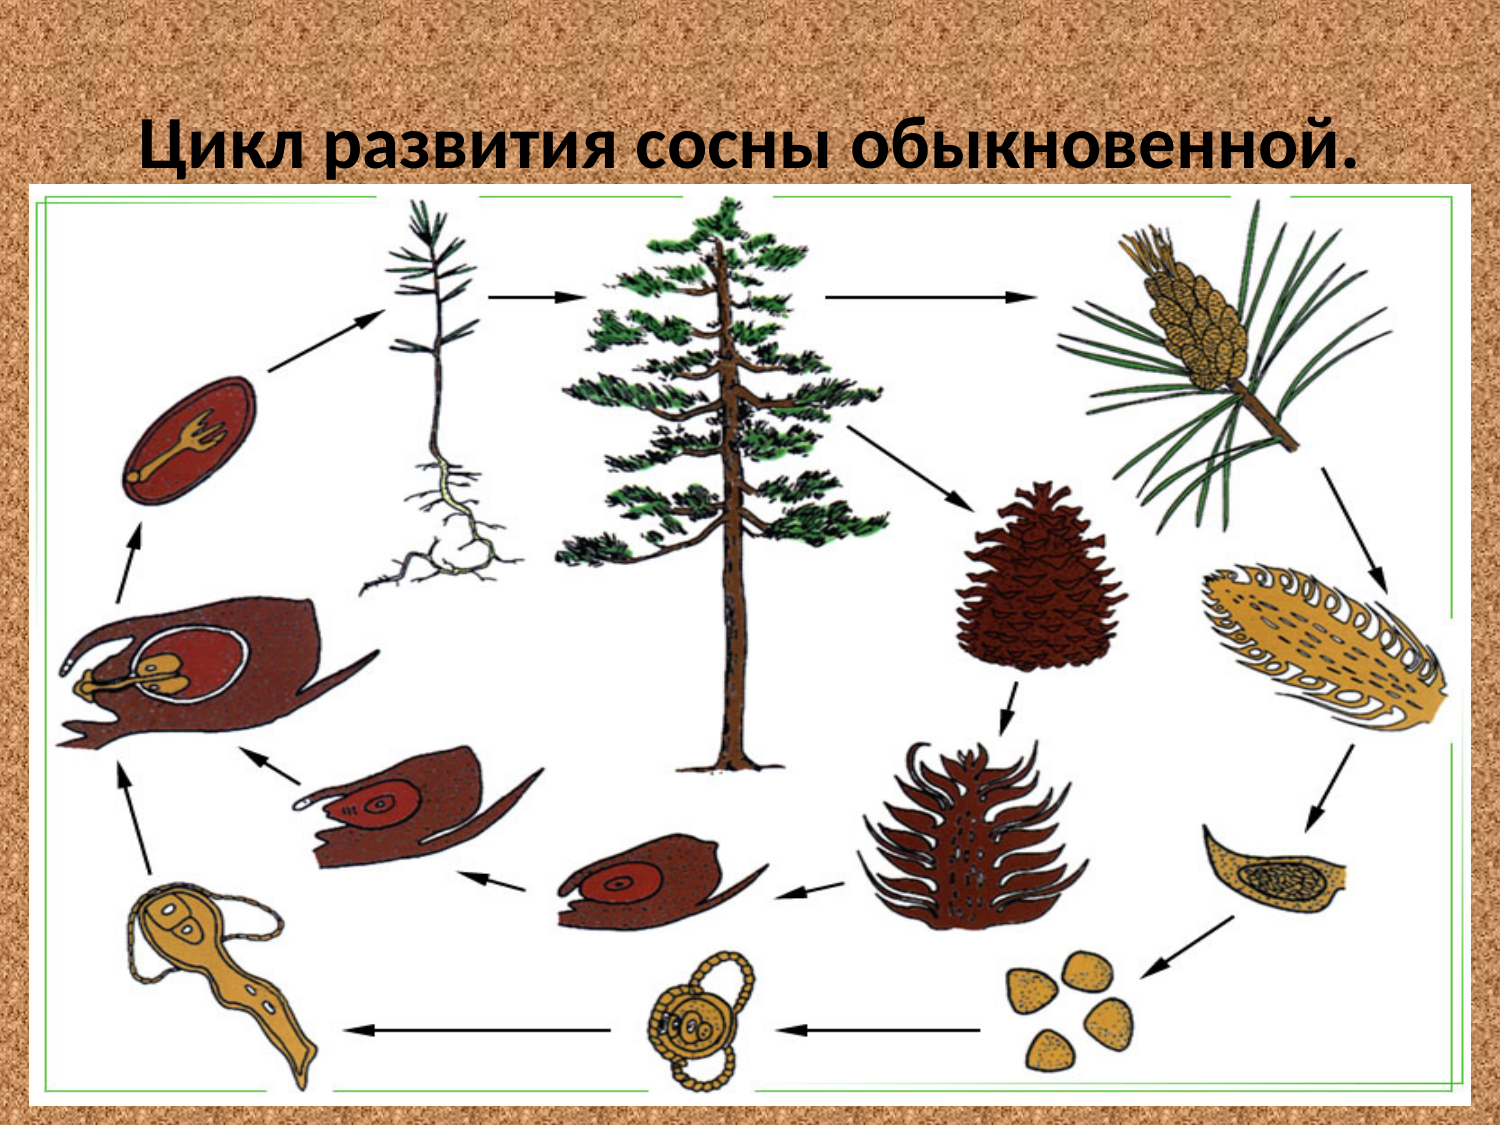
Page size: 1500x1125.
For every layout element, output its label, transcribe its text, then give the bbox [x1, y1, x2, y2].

picture [0, 0, 1500, 1125]
title Цикл развития сосны обыкновенной. [74, 44, 1426, 182]
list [29, 184, 1471, 1107]
